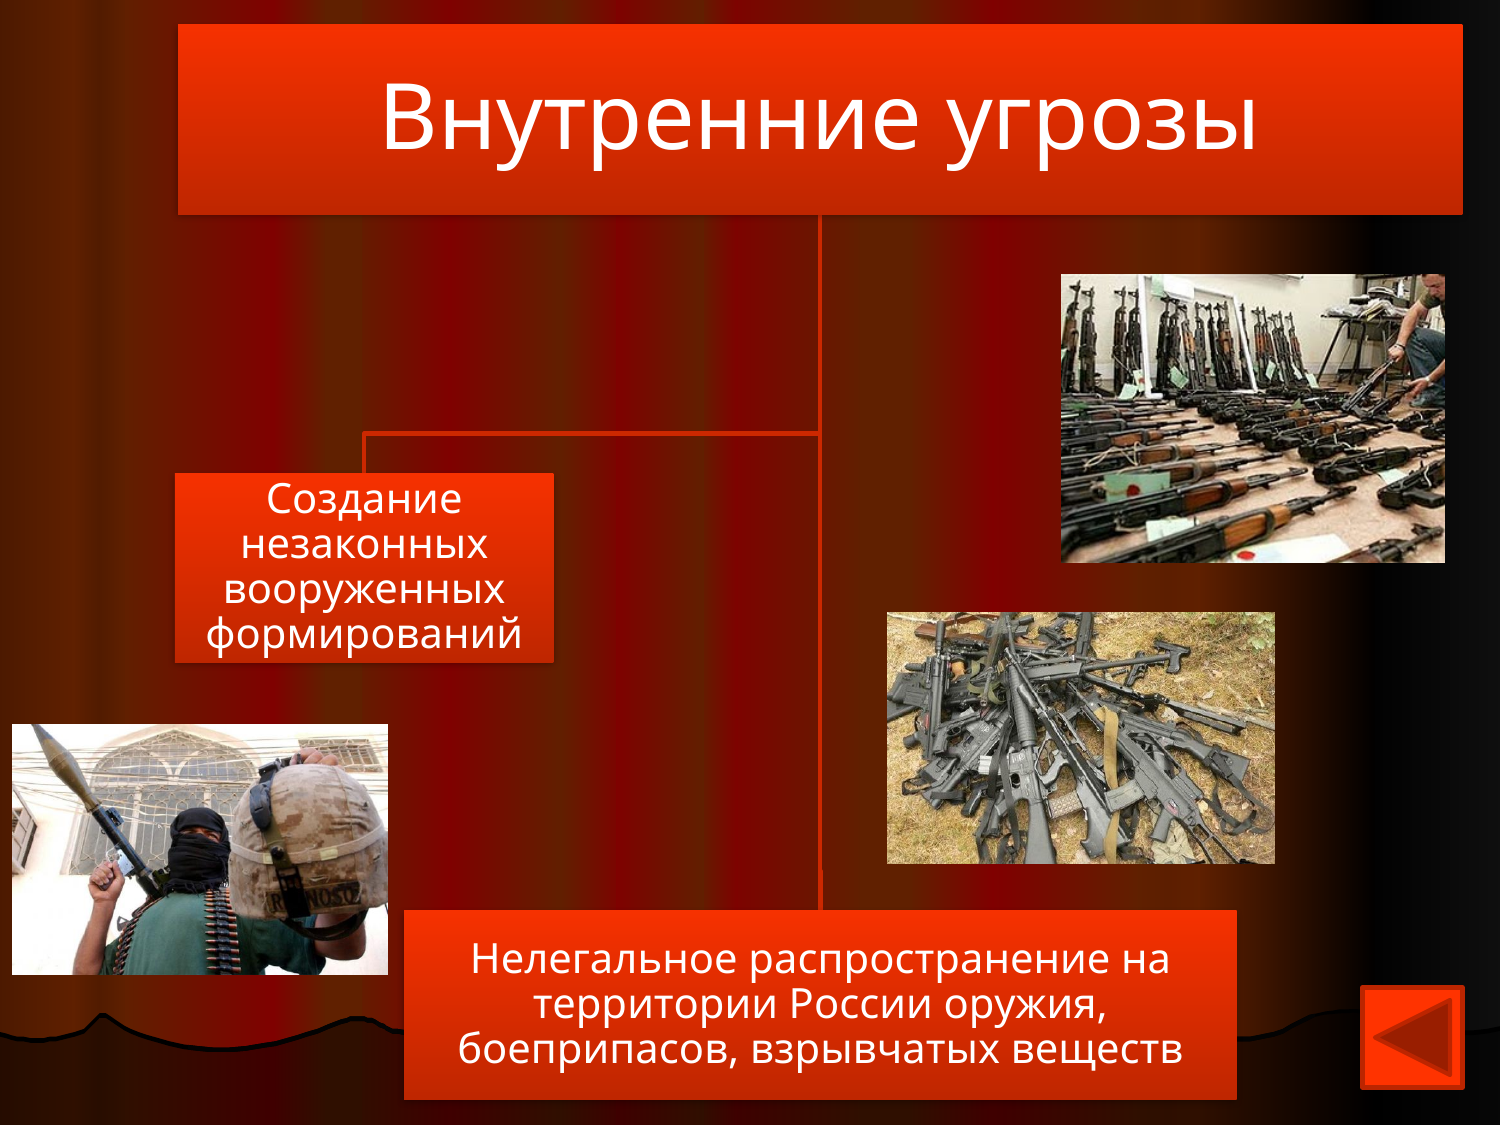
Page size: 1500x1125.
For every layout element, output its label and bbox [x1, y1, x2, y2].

picture [12, 724, 388, 976]
picture [887, 612, 1276, 865]
picture [1061, 274, 1446, 563]
list [174, 24, 1466, 1101]
